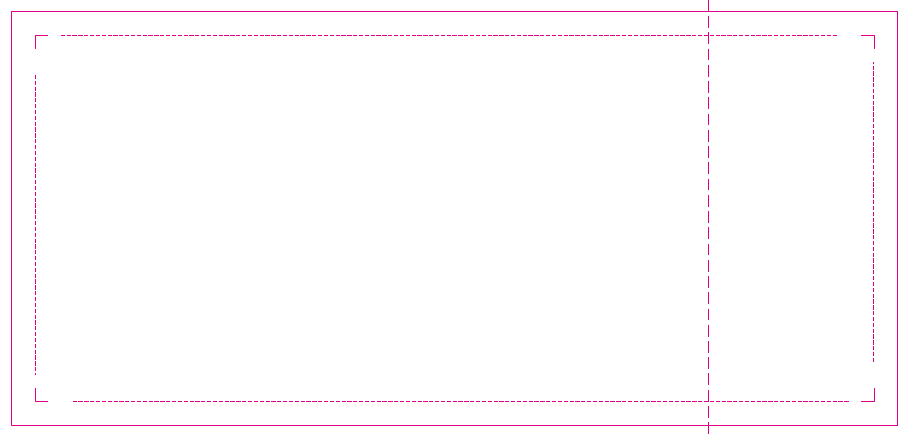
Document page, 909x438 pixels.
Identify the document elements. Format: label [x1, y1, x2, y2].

text_box [11, 11, 898, 426]
